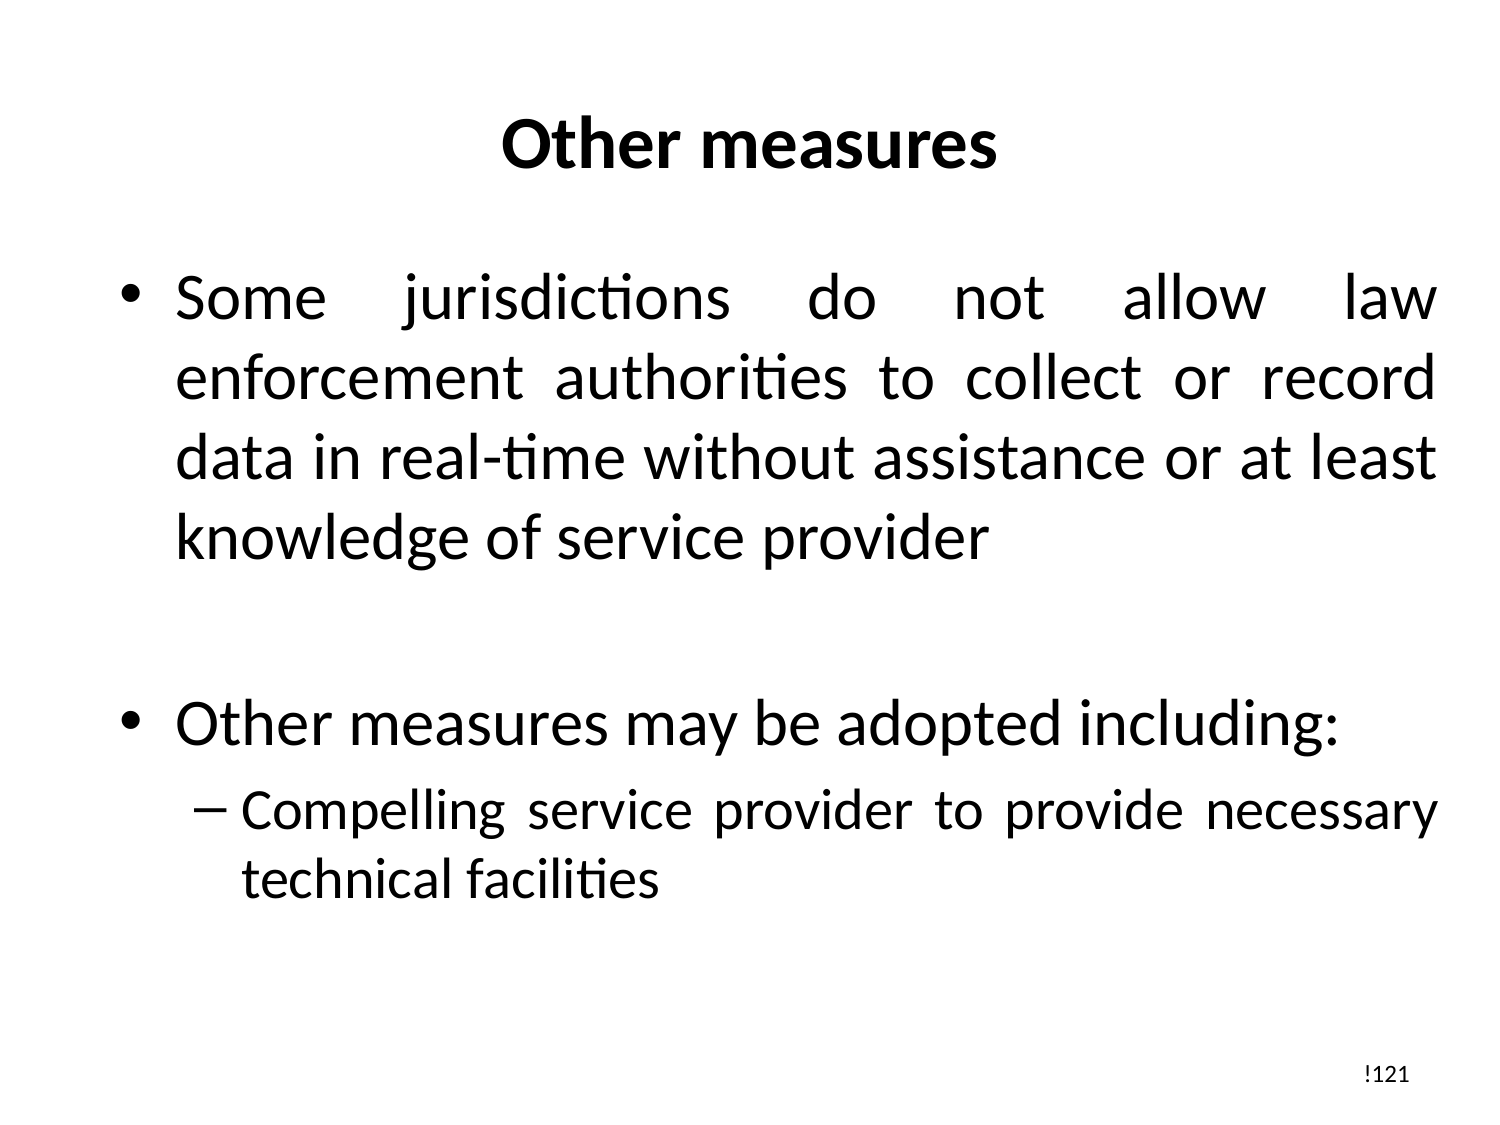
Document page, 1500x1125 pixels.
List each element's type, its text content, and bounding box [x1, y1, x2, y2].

slide_number !121 [1074, 1042, 1425, 1103]
list Some jurisdictions do not allow law enforcement authorities to collect or record data in real-time without assistance or at least knowledge of service provider Other measures may be adopted including: Compelling service provider to provide necessary technical facilities [103, 244, 1455, 988]
title Other measures [74, 44, 1426, 233]
